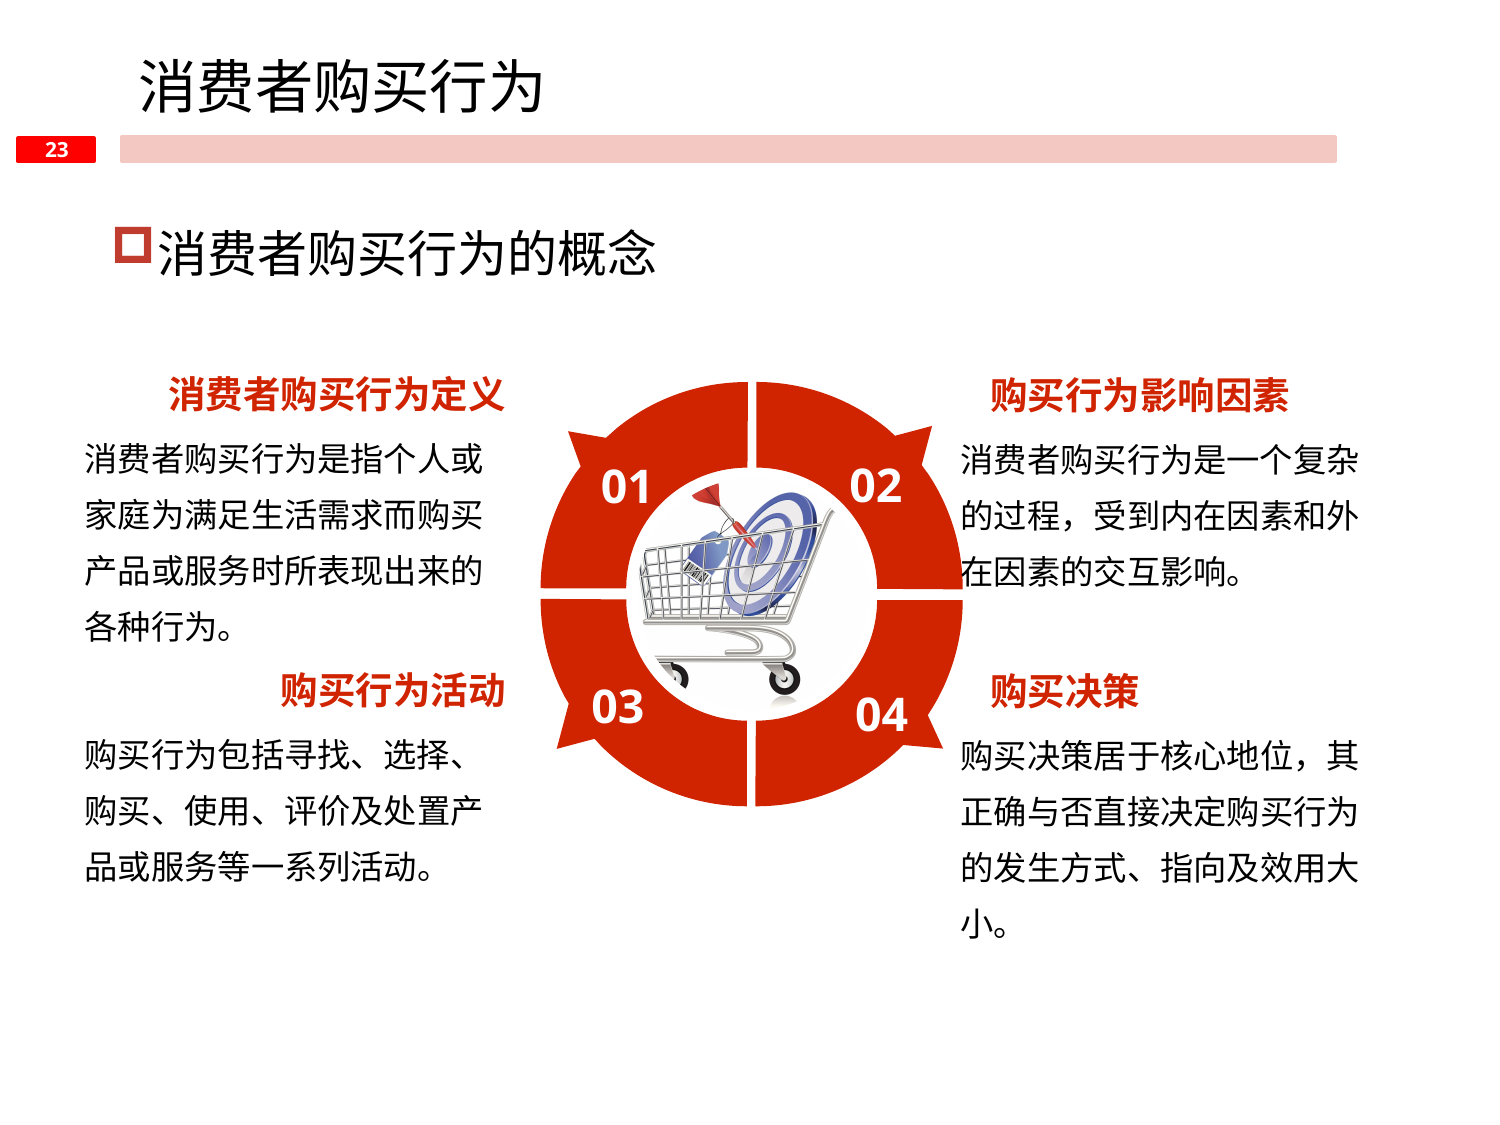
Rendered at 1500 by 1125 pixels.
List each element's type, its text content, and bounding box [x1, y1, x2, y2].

text_box 04 [833, 653, 931, 751]
text_box 01 [578, 425, 676, 523]
text_box [874, 600, 963, 711]
text_box [874, 469, 963, 590]
text_box 购买行为影响因素 [982, 359, 1390, 419]
text_box 购买行为活动 [106, 654, 514, 714]
text_box 消费者购买行为定义 [106, 358, 514, 418]
text_box 购买决策 [982, 655, 1390, 715]
text_box [620, 382, 748, 476]
text_box 消费者购买行为的概念 [96, 214, 1081, 335]
text_box [540, 598, 631, 703]
text_box 02 [827, 423, 925, 522]
text_box 03 [568, 644, 667, 743]
text_box 消费者购买行为是指个人或家庭为满足生活需求而购买产品或服务时所表现出来的各种行为。 [76, 418, 514, 560]
text_box [567, 431, 578, 459]
text_box [756, 381, 880, 476]
text_box [755, 719, 898, 807]
picture [636, 477, 869, 711]
text_box 购买决策居于核心地位，其正确与否直接决定购买行为的发生方式、指向及效用大小。 [952, 715, 1390, 857]
text_box [598, 719, 747, 807]
text_box [925, 425, 933, 453]
text_box [556, 706, 579, 749]
text_box 消费者购买行为是一个复杂的过程，受到内在因素和外在因素的交互影响。 [952, 419, 1390, 561]
text_box [931, 722, 944, 749]
text_box 消费者购买行为 [123, 42, 958, 128]
text_box [17, 129, 97, 189]
text_box [540, 470, 631, 589]
text_box 购买行为包括寻找、选择、购买、使用、评价及处置产品或服务等一系列活动。 [76, 714, 514, 856]
